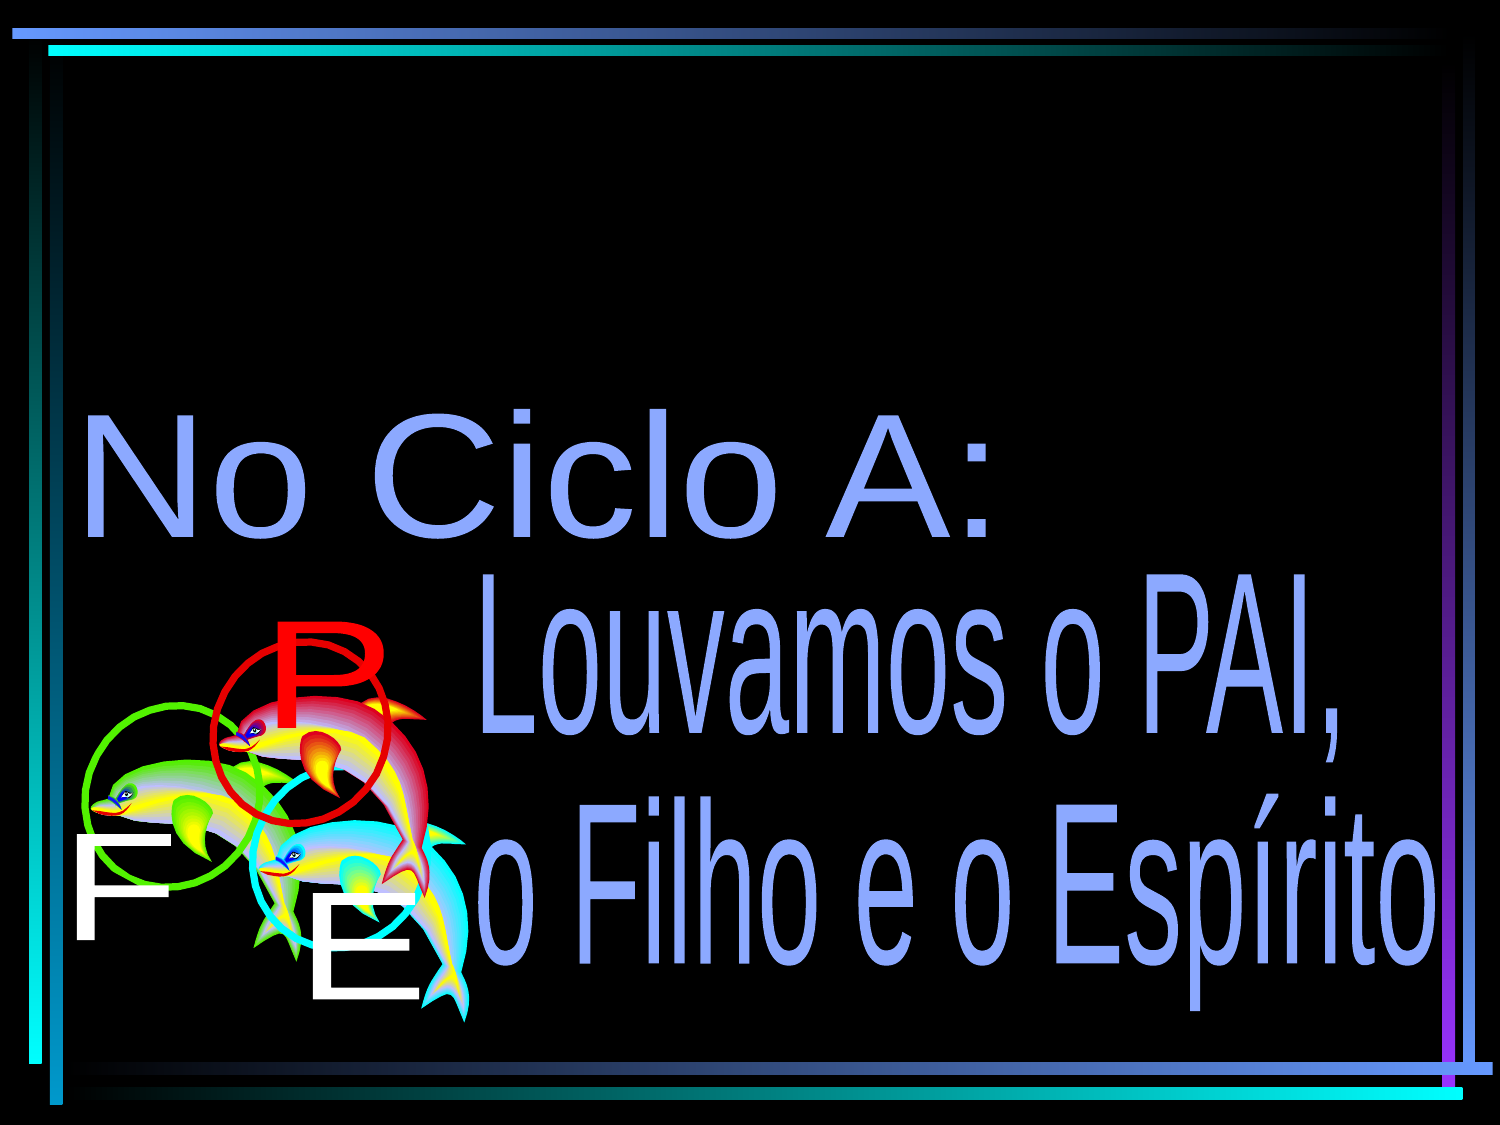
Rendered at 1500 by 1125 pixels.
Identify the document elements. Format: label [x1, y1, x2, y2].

picture [95, 653, 553, 965]
